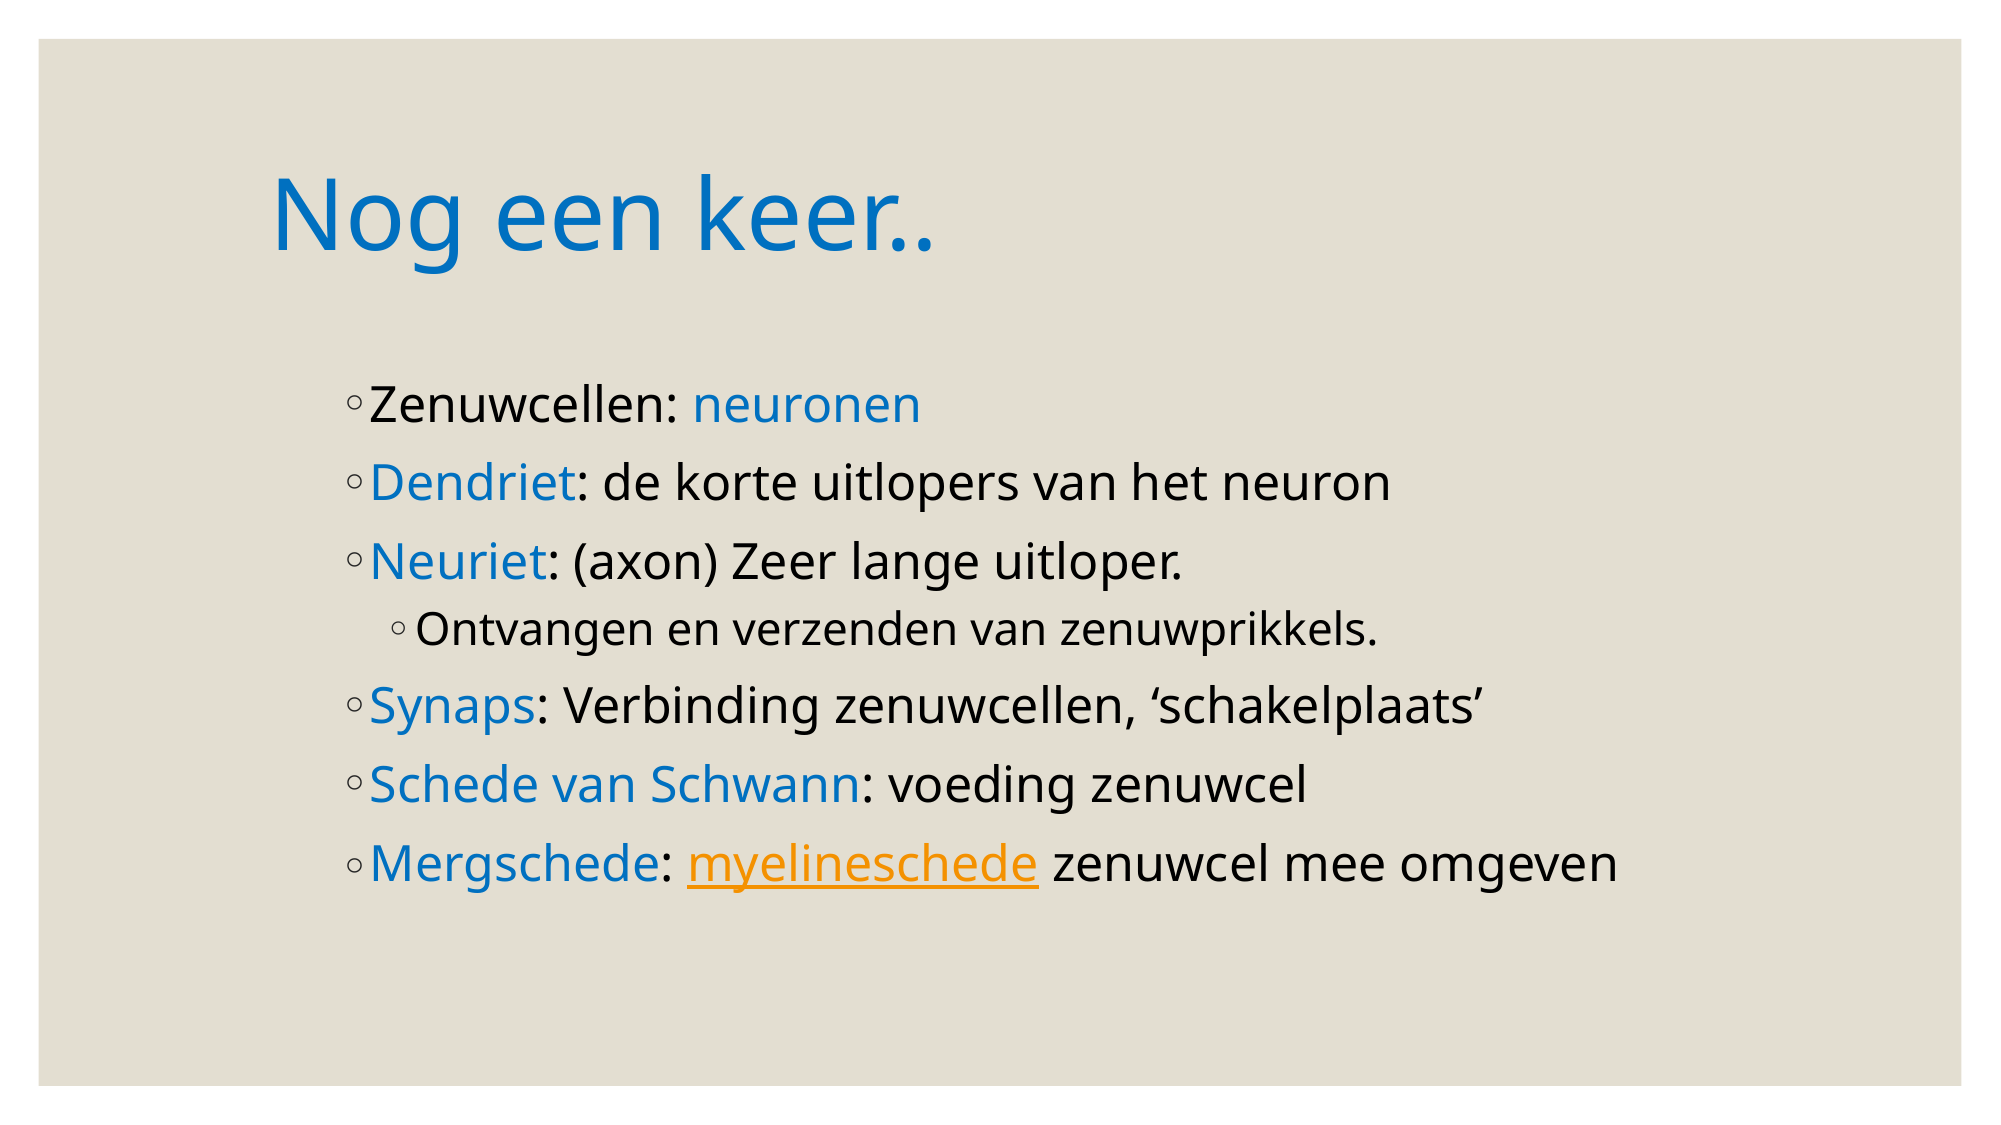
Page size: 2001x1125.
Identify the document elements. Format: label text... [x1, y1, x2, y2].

title Nog een keer.. [174, 105, 1825, 331]
list Zenuwcellen: neuronen Dendriet: de korte uitlopers van het neuron Neuriet: (axon) Zeer lange uitloper. Ontvangen en verzenden van zenuwprikkels. Synaps: Verbinding zenuwcellen, ‘schakelplaats’ Schede van Schwann: voeding zenuwcel Mergschede: myelineschede zenuwcel mee omgeven [324, 364, 1675, 1059]
